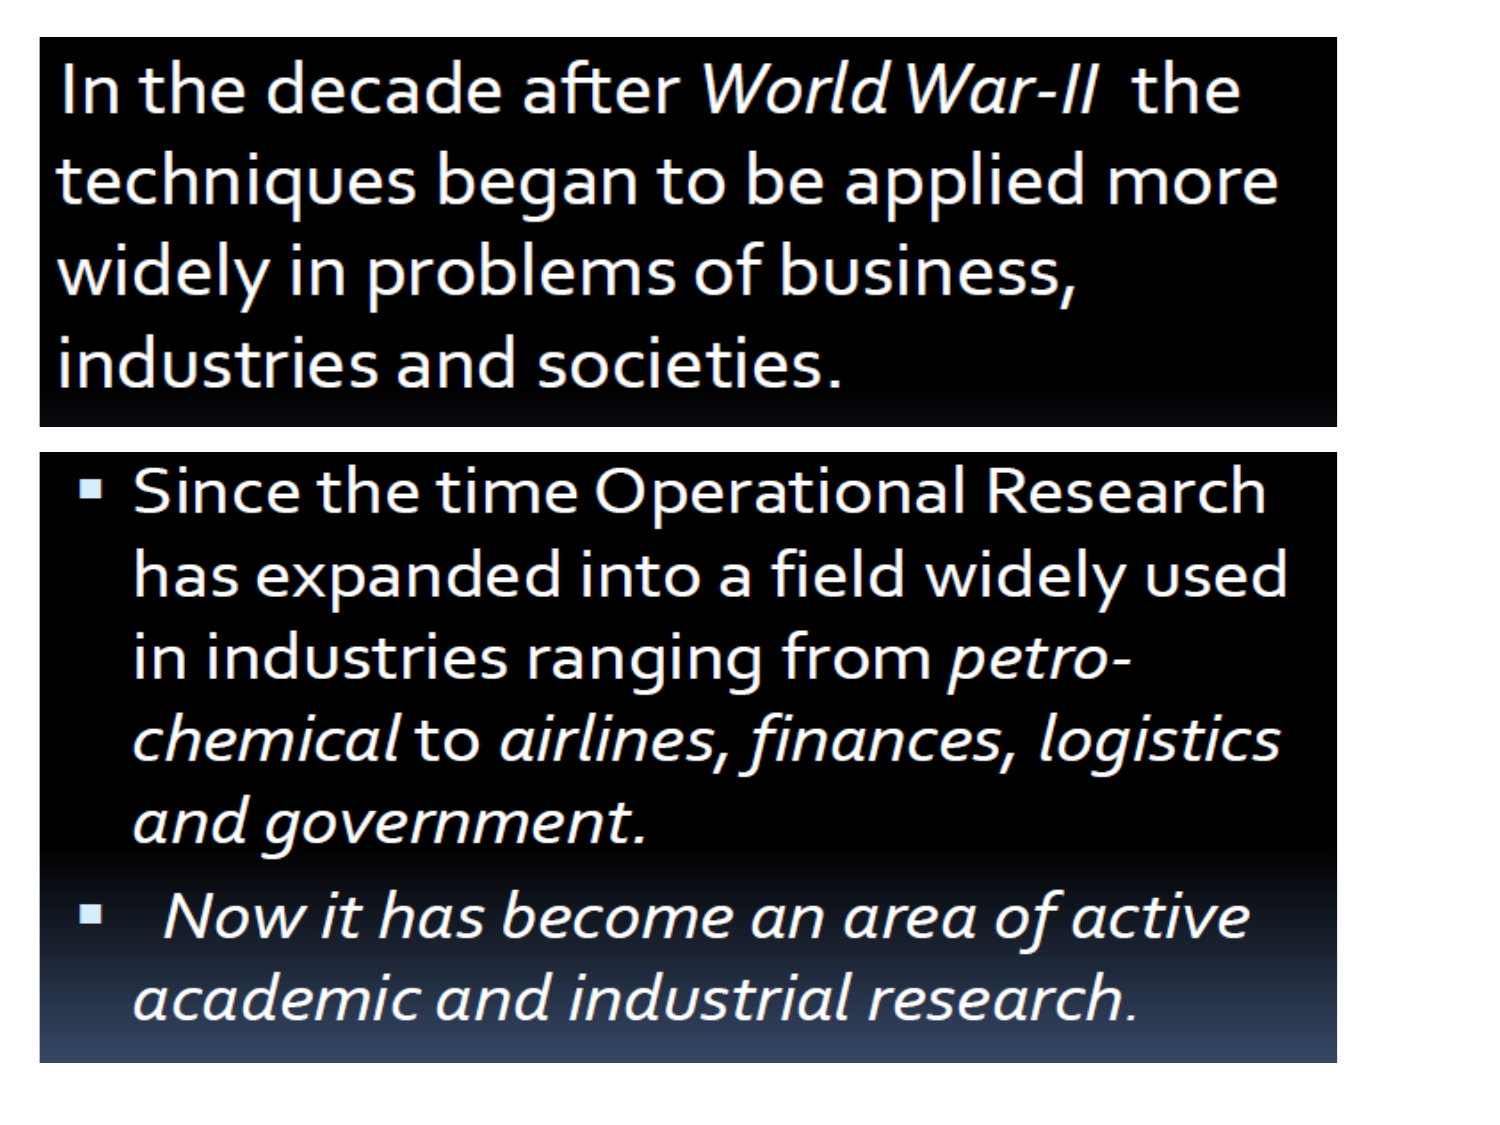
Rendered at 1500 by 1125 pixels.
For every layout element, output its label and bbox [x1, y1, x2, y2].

picture [39, 452, 1338, 1063]
picture [39, 37, 1338, 427]
